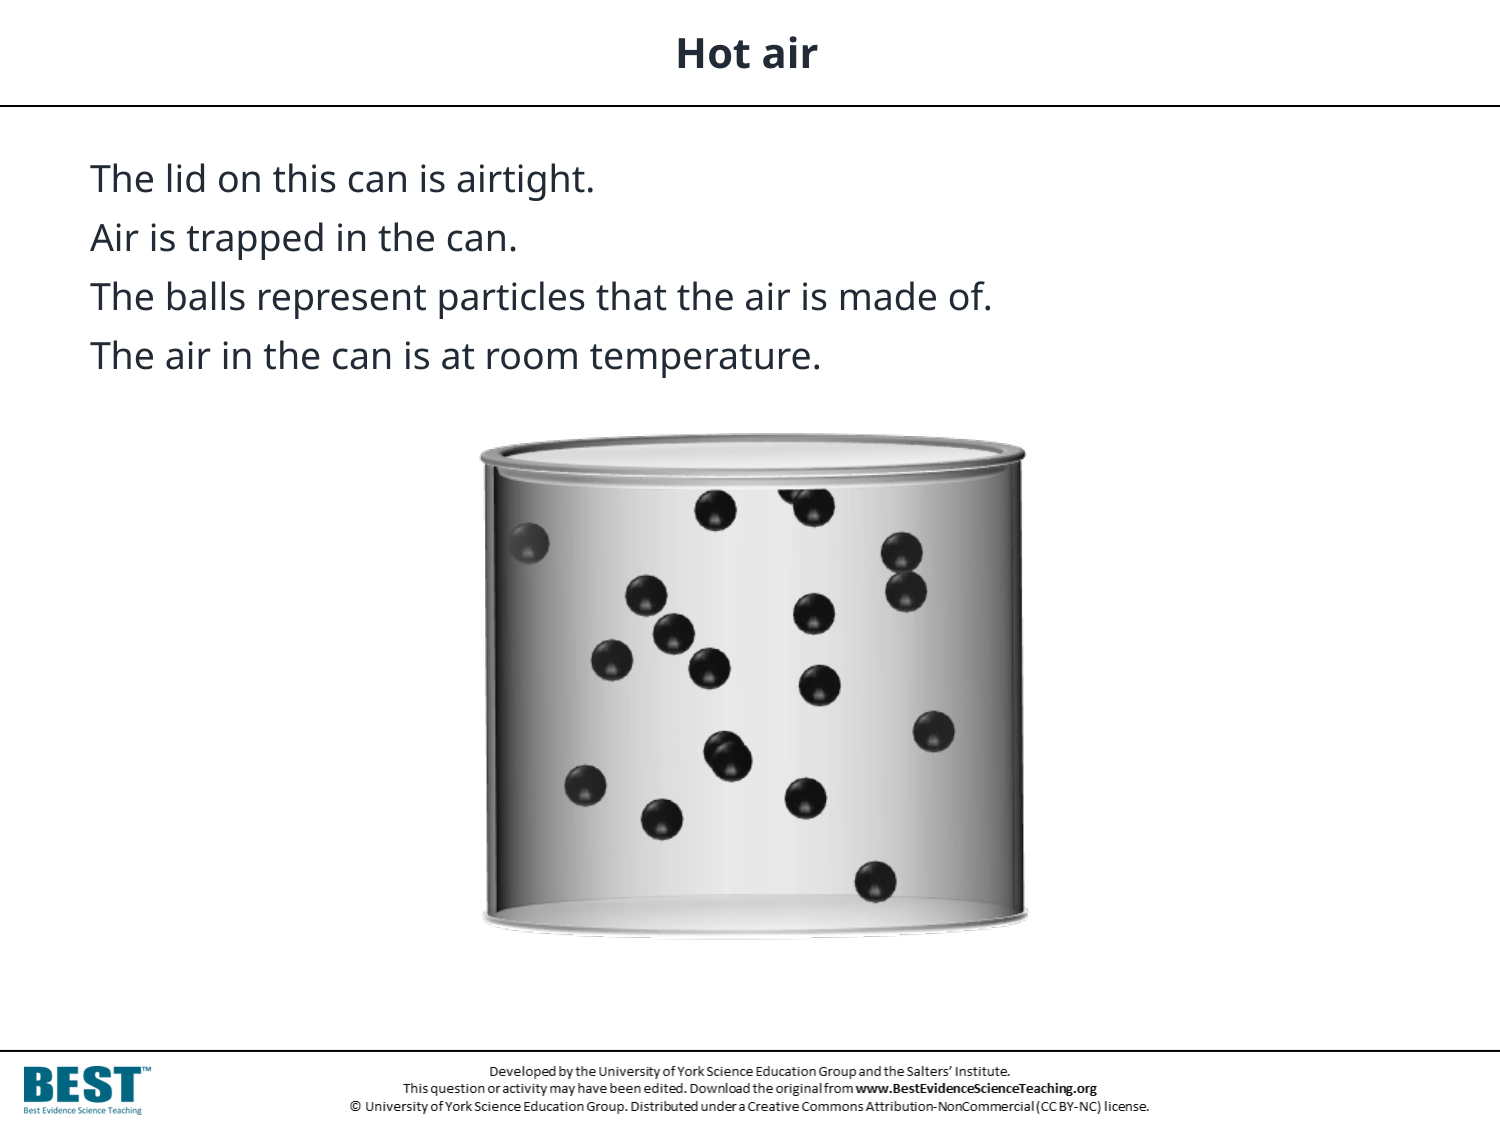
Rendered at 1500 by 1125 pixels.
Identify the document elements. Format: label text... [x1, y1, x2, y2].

picture [0, 105, 1500, 1125]
text_box Hot air [23, 4, 1471, 99]
